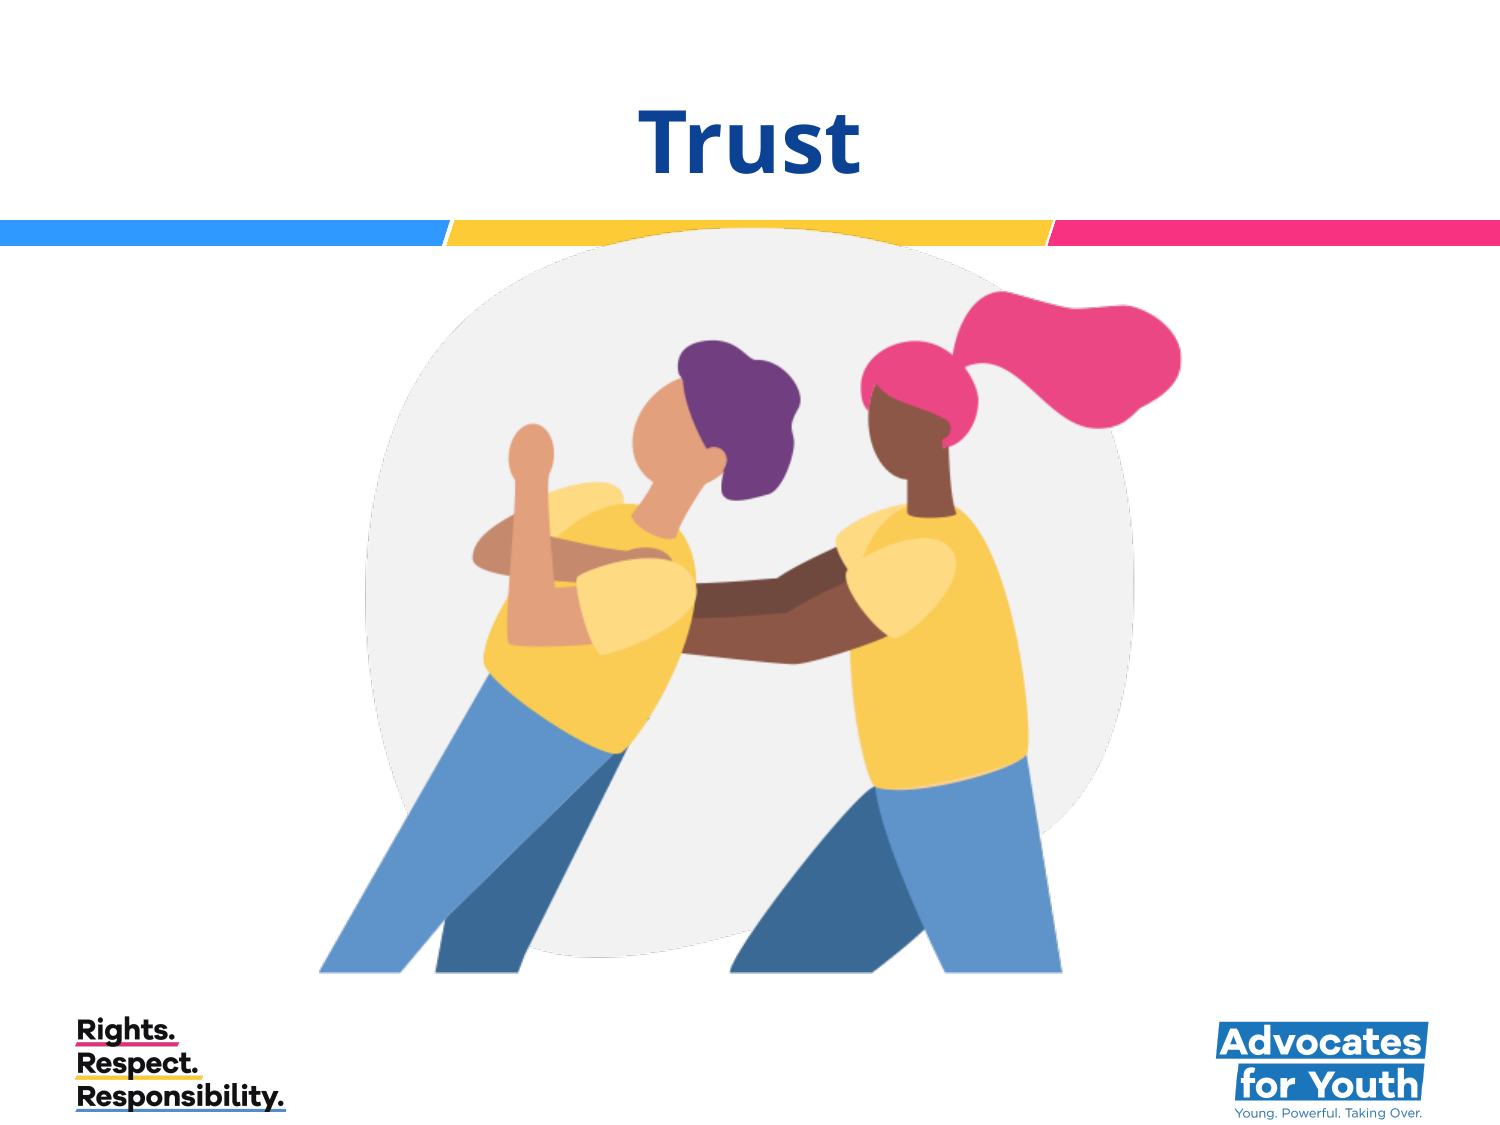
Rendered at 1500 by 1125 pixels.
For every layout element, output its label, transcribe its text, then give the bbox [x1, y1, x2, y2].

title Trust [75, 45, 1425, 233]
picture [0, 207, 1500, 974]
